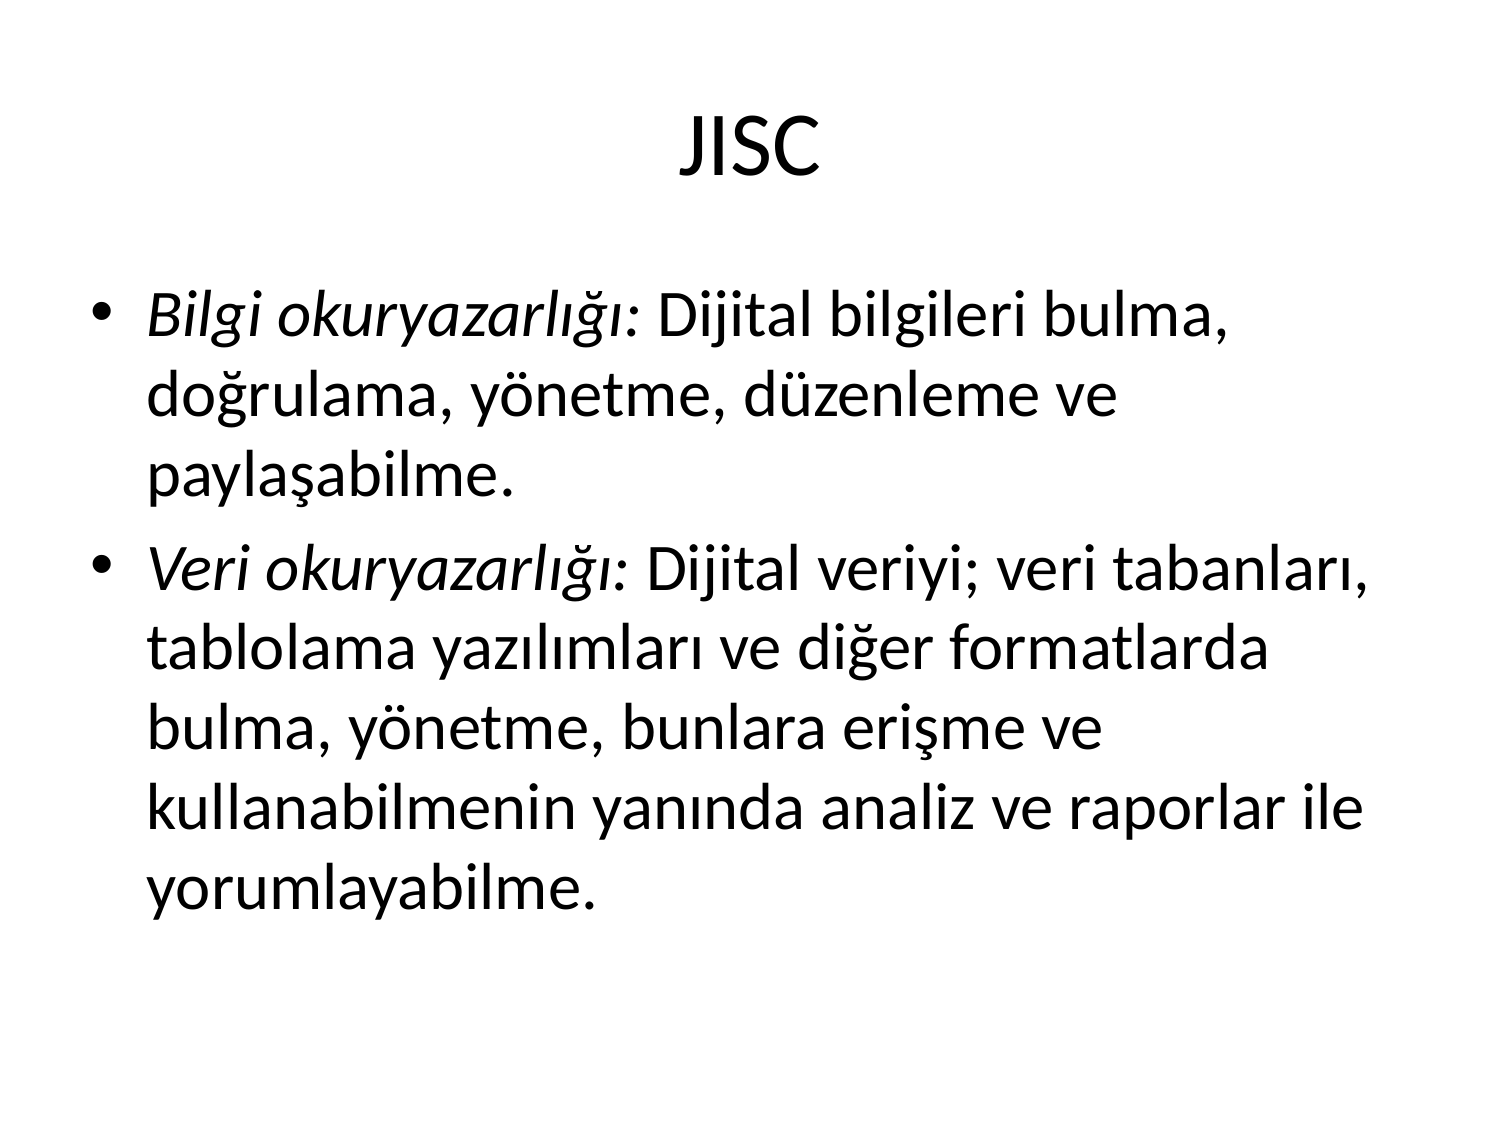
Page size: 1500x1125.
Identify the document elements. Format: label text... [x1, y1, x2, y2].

title JISC [75, 45, 1425, 233]
list Bilgi okuryazarlığı: Dijital bilgileri bulma, doğrulama, yönetme, düzenleme ve paylaşabilme. Veri okuryazarlığı: Dijital veriyi; veri tabanları, tablolama yazılımları ve diğer formatlarda bulma, yönetme, bunlara erişme ve kullanabilmenin yanında analiz ve raporlar ile yorumlayabilme. [75, 262, 1425, 1005]
